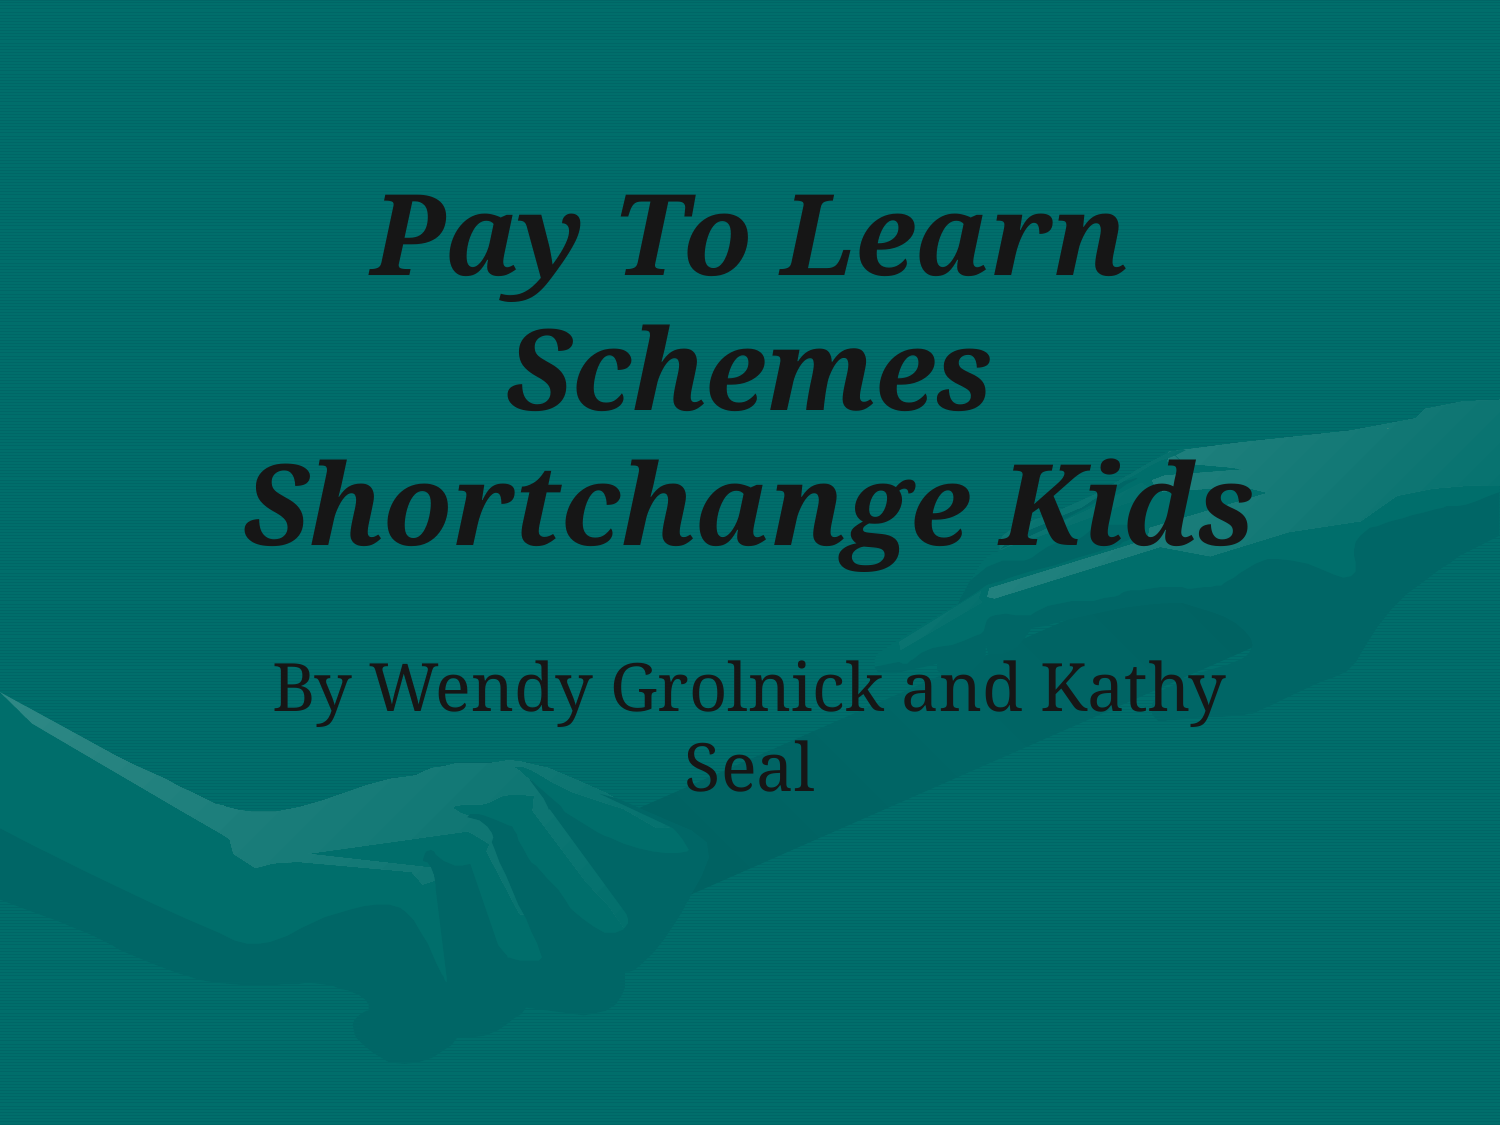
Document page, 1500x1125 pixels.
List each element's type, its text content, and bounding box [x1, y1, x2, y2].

subtitle By Wendy Grolnick and Kathy Seal [224, 637, 1276, 926]
title Pay To Learn Schemes Shortchange Kids [112, 289, 1388, 576]
